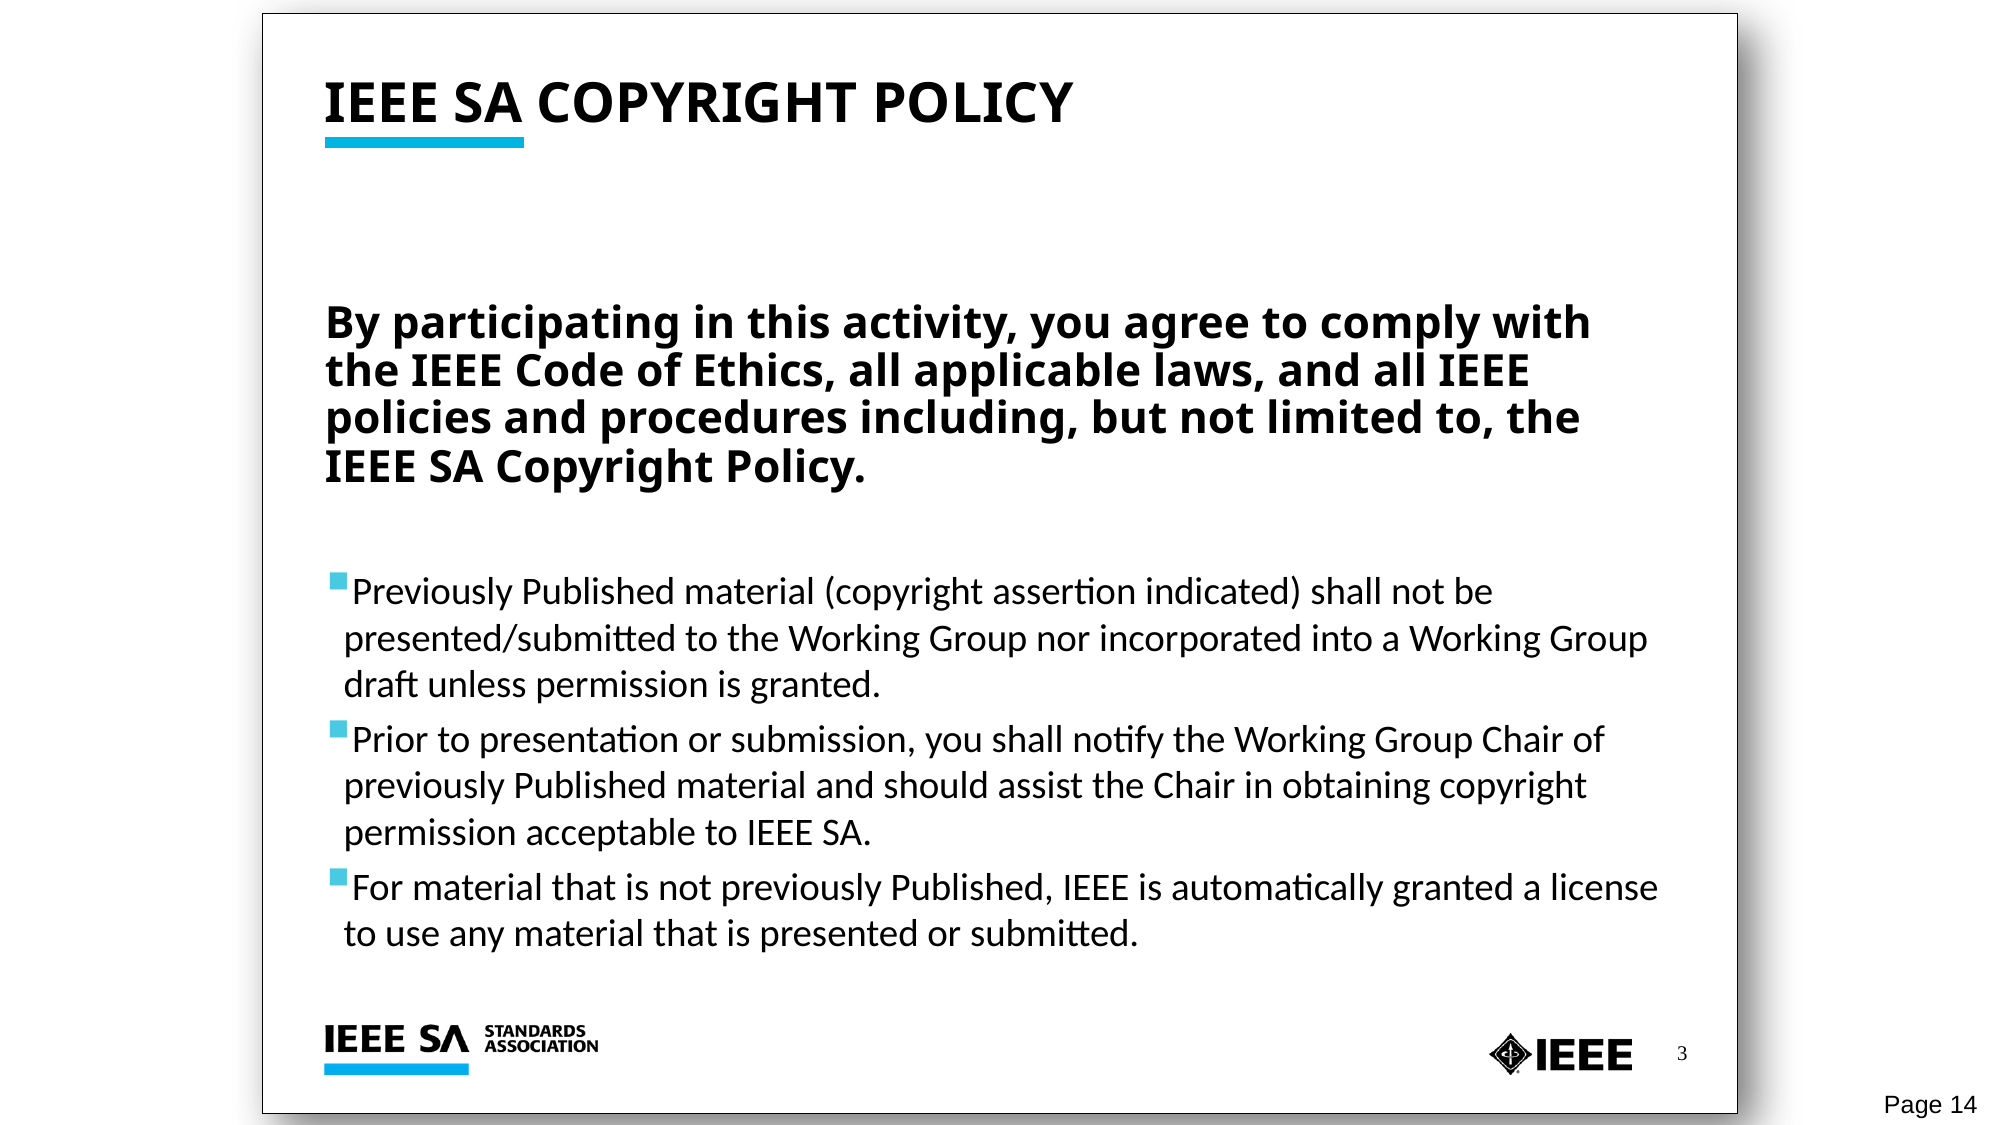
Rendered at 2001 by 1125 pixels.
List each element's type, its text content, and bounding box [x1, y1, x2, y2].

title IEEE SA Copyright Policy [324, 74, 1675, 210]
list By participating in this activity, you agree to comply with the IEEE Code of Ethics, all applicable laws, and all IEEE policies and procedures including, but not limited to, the IEEE SA Copyright Policy. Previously Published material (copyright assertion indicated) shall not be presented/submitted to the Working Group nor incorporated into a Working Group draft unless permission is granted. Prior to presentation or submission, you shall notify the Working Group Chair of previously Published material and should assist the Chair in obtaining copyright permission acceptable to IEEE SA. For material that is not previously Published, IEEE is automatically granted a license to use any material that is presented or submitted. [324, 299, 1675, 1014]
text_box 3 [1613, 1029, 1688, 1075]
picture [263, 14, 1737, 1113]
